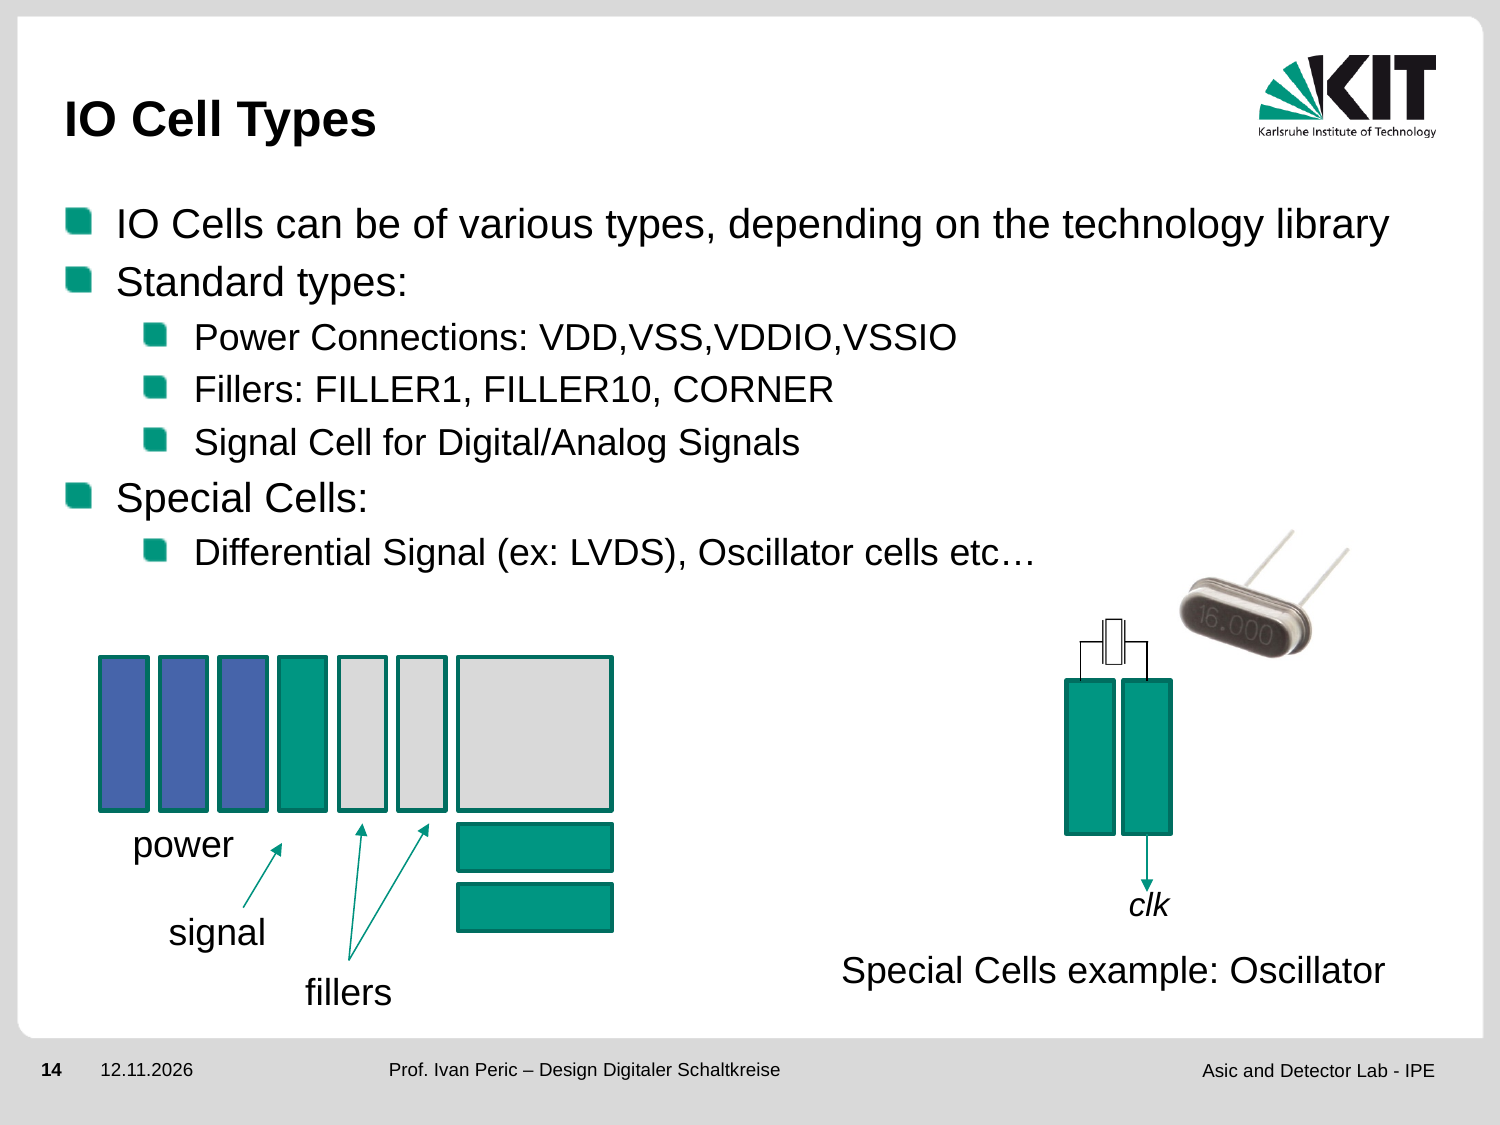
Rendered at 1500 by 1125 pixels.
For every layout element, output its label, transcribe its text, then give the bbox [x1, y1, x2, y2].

text_box [1064, 678, 1116, 836]
text_box [158, 655, 209, 812]
list IO Cells can be of various types, depending on the technology library Standard types: Power Connections: VDD,VSS,VDDIO,VSSIO Fillers: FILLER1, FILLER10, CORNER Signal Cell for Digital/Analog Signals Special Cells: Differential Signal (ex: LVDS), Oscillator cells etc… [64, 196, 1436, 1000]
text_box [456, 655, 614, 813]
text_box clk [1113, 875, 1185, 930]
text_box [98, 655, 150, 813]
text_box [242, 842, 283, 908]
text_box fillers [290, 960, 408, 1021]
text_box [1121, 678, 1173, 836]
picture [0, 0, 1500, 1125]
text_box power [117, 812, 250, 873]
text_box Special Cells example: Oscillator [826, 938, 1401, 999]
text_box [456, 882, 614, 933]
text_box [217, 655, 269, 813]
text_box signal [153, 901, 282, 961]
title IO Cell Types [64, 54, 1198, 147]
text_box [277, 655, 328, 813]
text_box [337, 655, 388, 813]
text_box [348, 823, 430, 961]
text_box [456, 822, 614, 873]
text_box [396, 655, 448, 813]
